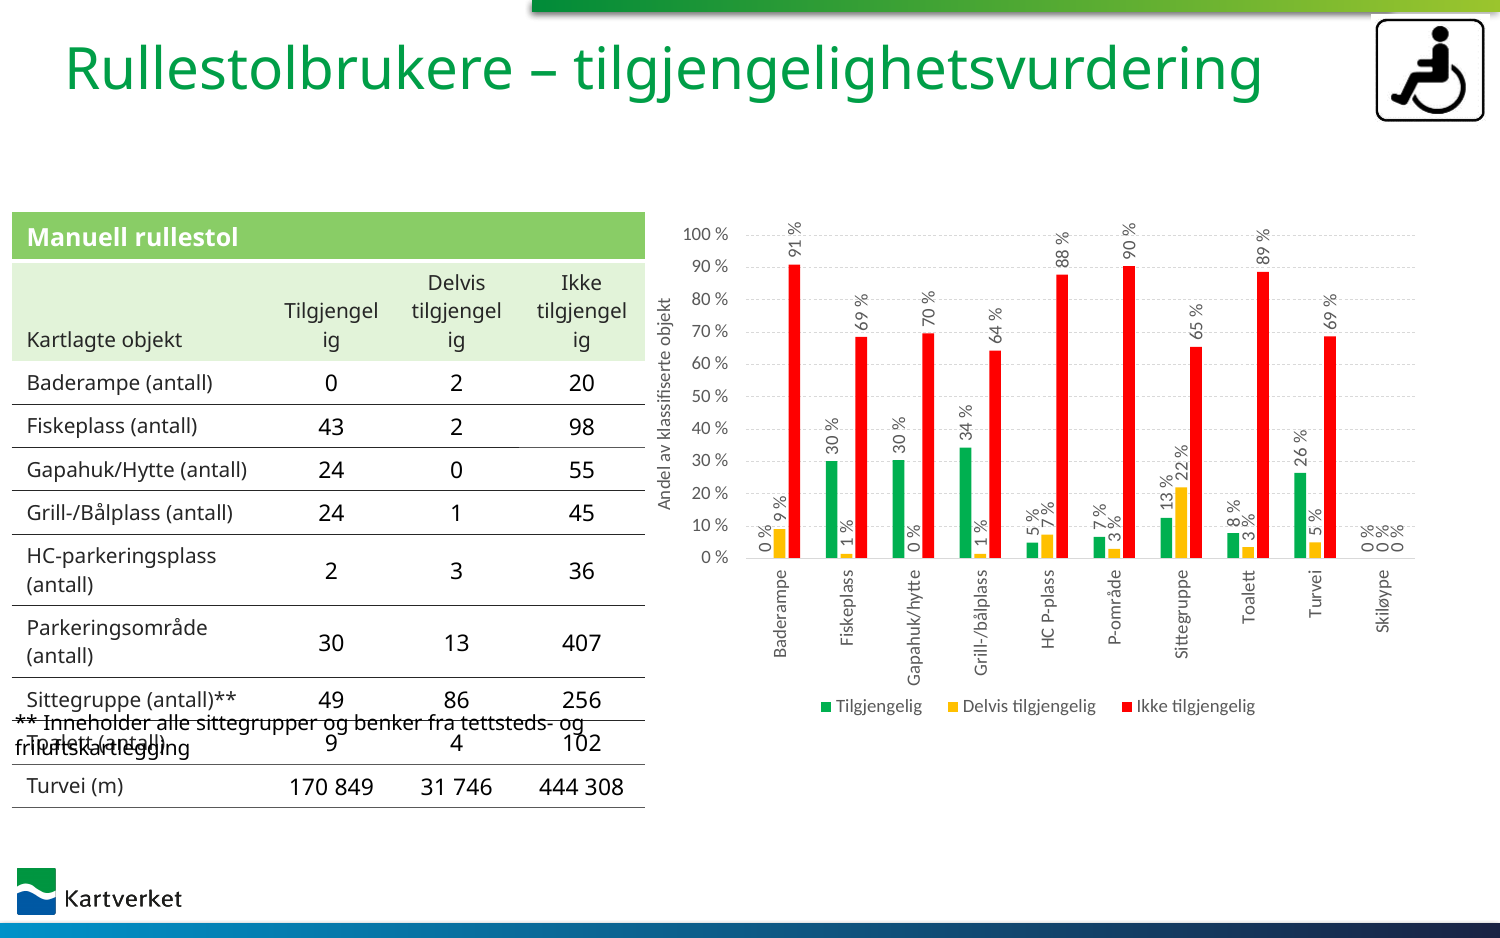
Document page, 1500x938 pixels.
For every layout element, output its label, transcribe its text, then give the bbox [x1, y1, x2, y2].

table_cell Ikke tilgjengelig [519, 263, 638, 361]
table_cell HC-parkeringsplass (antall) [12, 535, 269, 605]
table_cell 2 [394, 361, 519, 404]
table_cell 36 [519, 535, 638, 605]
text_box Rullestolbrukere – tilgjengelighetsvurdering [49, 12, 1372, 109]
table_cell 1 [394, 491, 519, 534]
picture [643, 218, 1427, 728]
table_cell Baderampe (antall) [12, 361, 269, 404]
table_cell 444 308 [519, 768, 645, 807]
table_cell 86 [394, 678, 519, 702]
table_cell 3 [394, 535, 519, 605]
table_cell 13 [394, 606, 519, 677]
table_cell Gapahuk/Hytte (antall) [12, 448, 269, 490]
table_cell 45 [519, 491, 638, 534]
table_cell Turvei (m) [12, 768, 269, 807]
table_cell 256 [519, 678, 638, 702]
table_cell Delvis tilgjengelig [394, 263, 519, 361]
table_cell 2 [269, 535, 394, 605]
table_cell Kartlagte objekt [12, 263, 269, 361]
table_cell 43 [269, 405, 394, 447]
text_box ** Inneholder alle sittegrupper og benker fra tettsteds- og friluftskartlegging [0, 702, 745, 768]
table_cell Grill-/Bålplass (antall) [12, 491, 269, 534]
table_cell Sittegruppe (antall)** [12, 678, 269, 702]
table_cell 20 [519, 361, 638, 404]
table_cell 24 [269, 448, 394, 490]
table_cell 98 [519, 405, 638, 447]
table_cell 407 [519, 606, 638, 677]
table_cell Parkeringsområde (antall) [12, 606, 269, 677]
table_cell 49 [269, 678, 394, 702]
table_cell 170 849 [269, 768, 394, 807]
table_cell 2 [394, 405, 519, 447]
table_cell 0 [269, 361, 394, 404]
table_cell 30 [269, 606, 394, 677]
table_cell Fiskeplass (antall) [12, 405, 269, 447]
table_cell Tilgjengelig [269, 263, 394, 361]
table_header Manuell rullestol [12, 212, 645, 259]
table_cell 24 [269, 491, 394, 534]
picture [1371, 13, 1491, 127]
table_cell 55 [519, 448, 638, 490]
table_cell 0 [394, 448, 519, 490]
table_cell 31 746 [394, 768, 519, 807]
